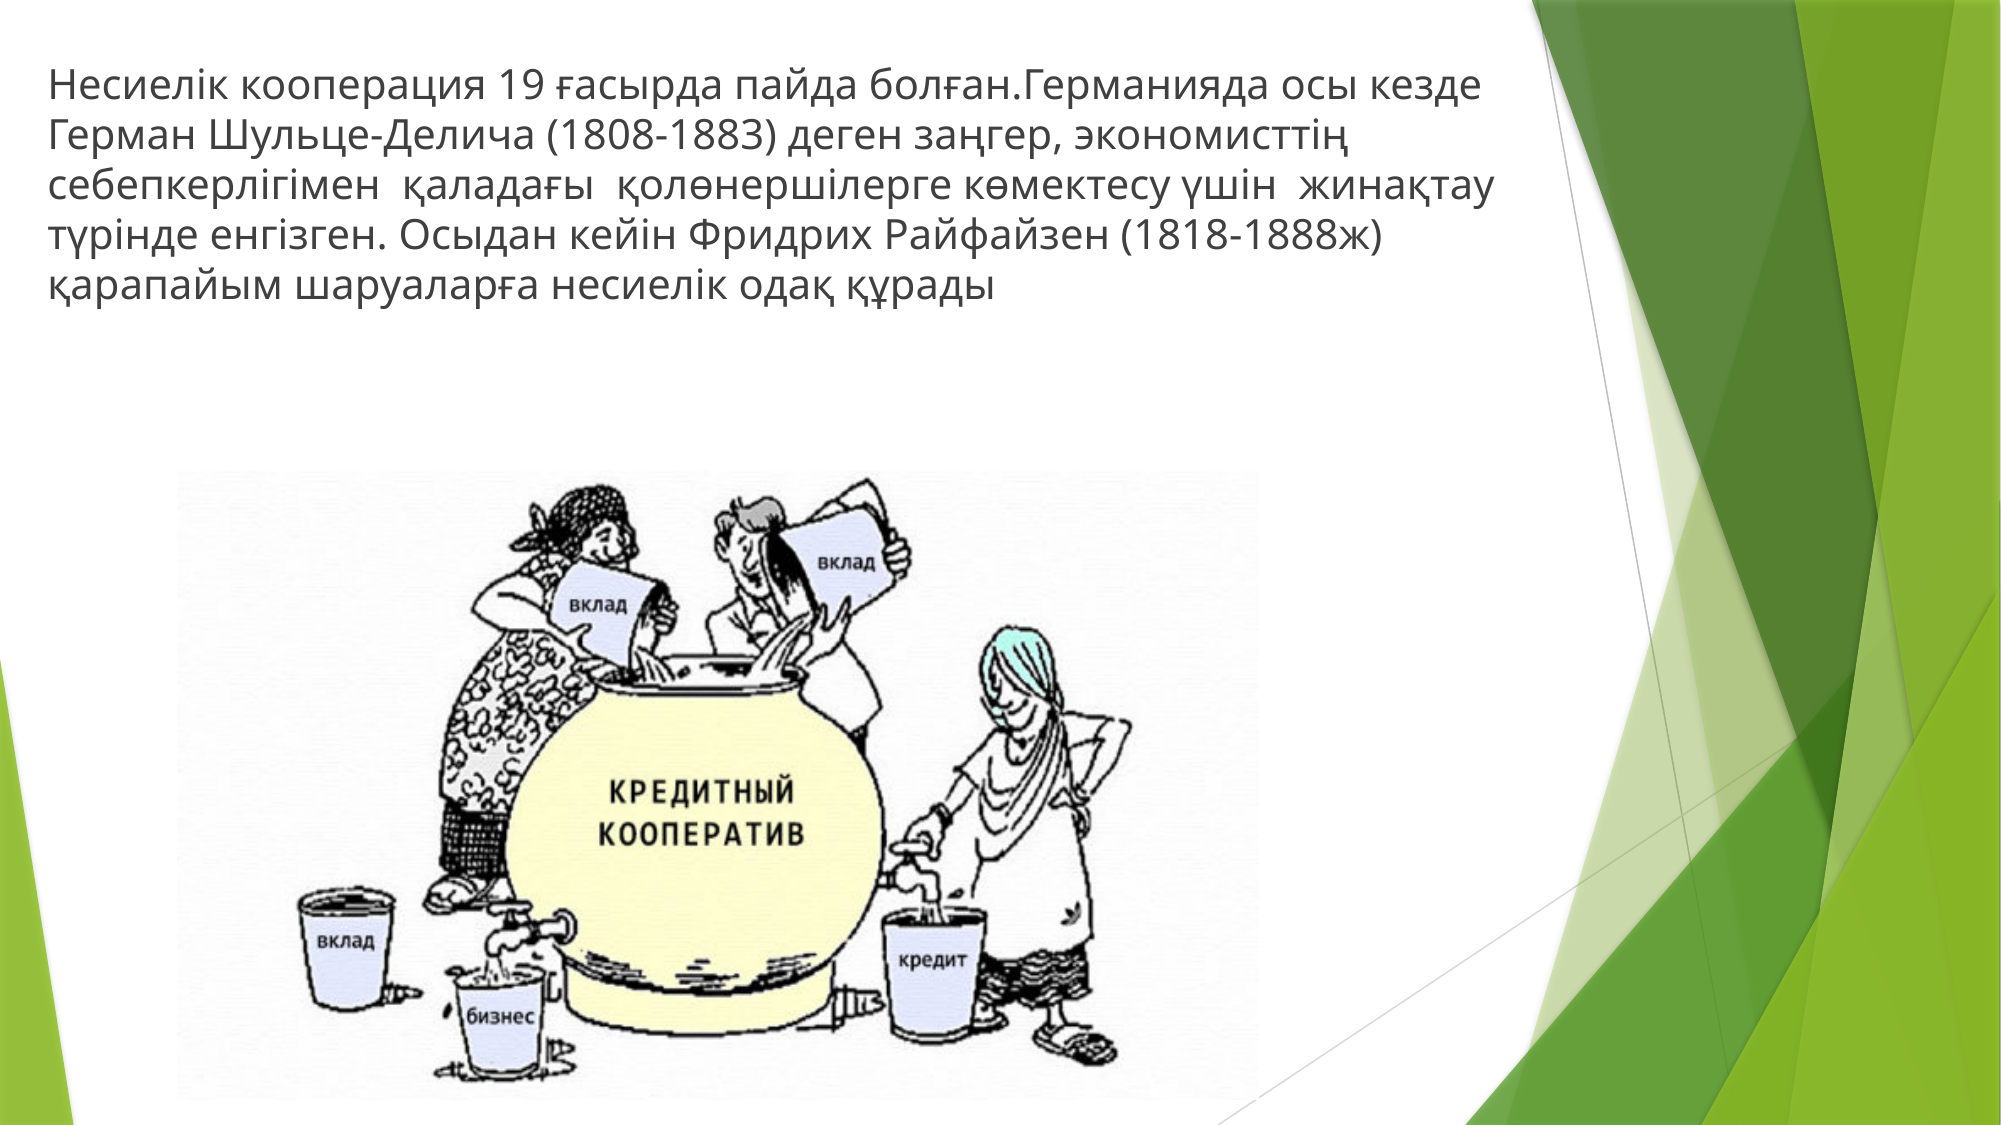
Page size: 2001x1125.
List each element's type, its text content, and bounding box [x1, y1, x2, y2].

picture [177, 470, 1259, 1101]
list Несиелік кооперация 19 ғасырда пайда болған.Германияда осы кезде Герман Шульце-Делича (1808-1883) деген заңгер, экономисттің себепкерлігімен қаладағы қолөнершілерге көмектесу үшін жинақтау түрінде енгізген. Осыдан кейін Фридрих Райфайзен (1818-1888ж) қарапайым шаруаларға несиелік одақ құрады [32, 50, 1525, 532]
